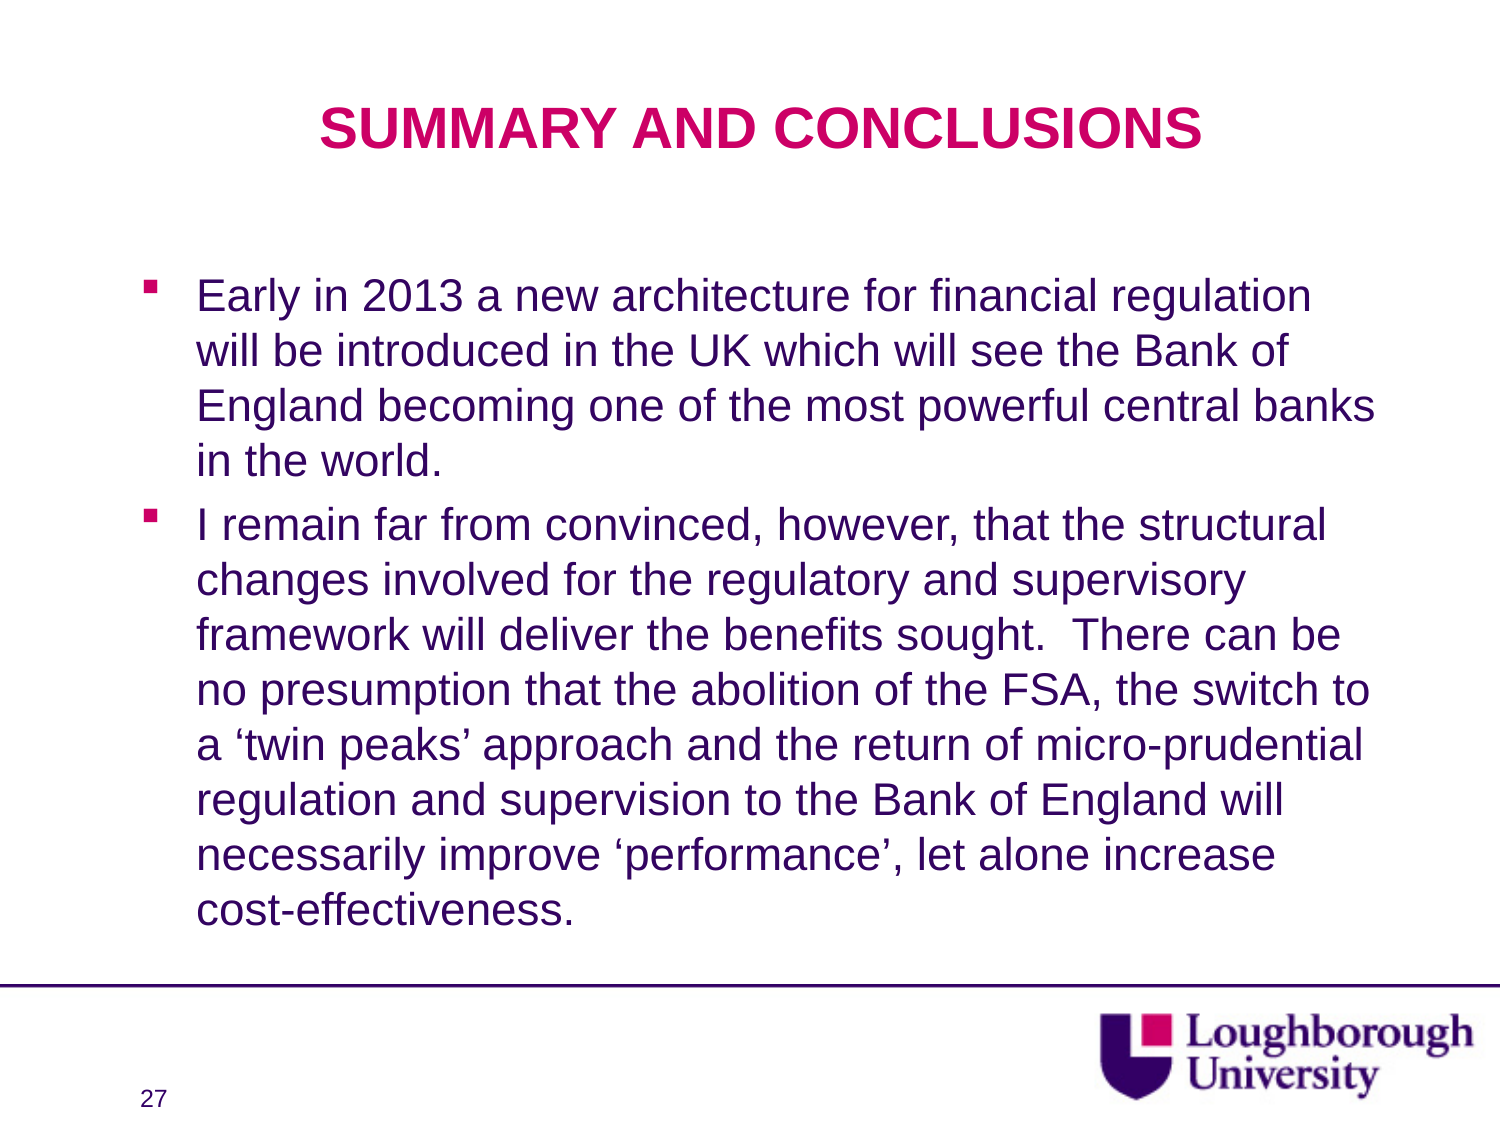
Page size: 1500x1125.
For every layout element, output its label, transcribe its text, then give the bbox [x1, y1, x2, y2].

list Early in 2013 a new architecture for financial regulation will be introduced in the UK which will see the Bank of England becoming one of the most powerful central banks in the world. I remain far from convinced, however, that the structural changes involved for the regulatory and supervisory framework will deliver the benefits sought. There can be no presumption that the abolition of the FSA, the switch to a ‘twin peaks’ approach and the return of micro-prudential regulation and supervision to the Bank of England will necessarily improve ‘performance’, let alone increase cost-effectiveness. [125, 249, 1400, 950]
slide_number 27 [124, 1074, 226, 1107]
picture [0, 984, 1500, 1125]
title SUMMARY AND CONCLUSIONS [123, 66, 1399, 185]
